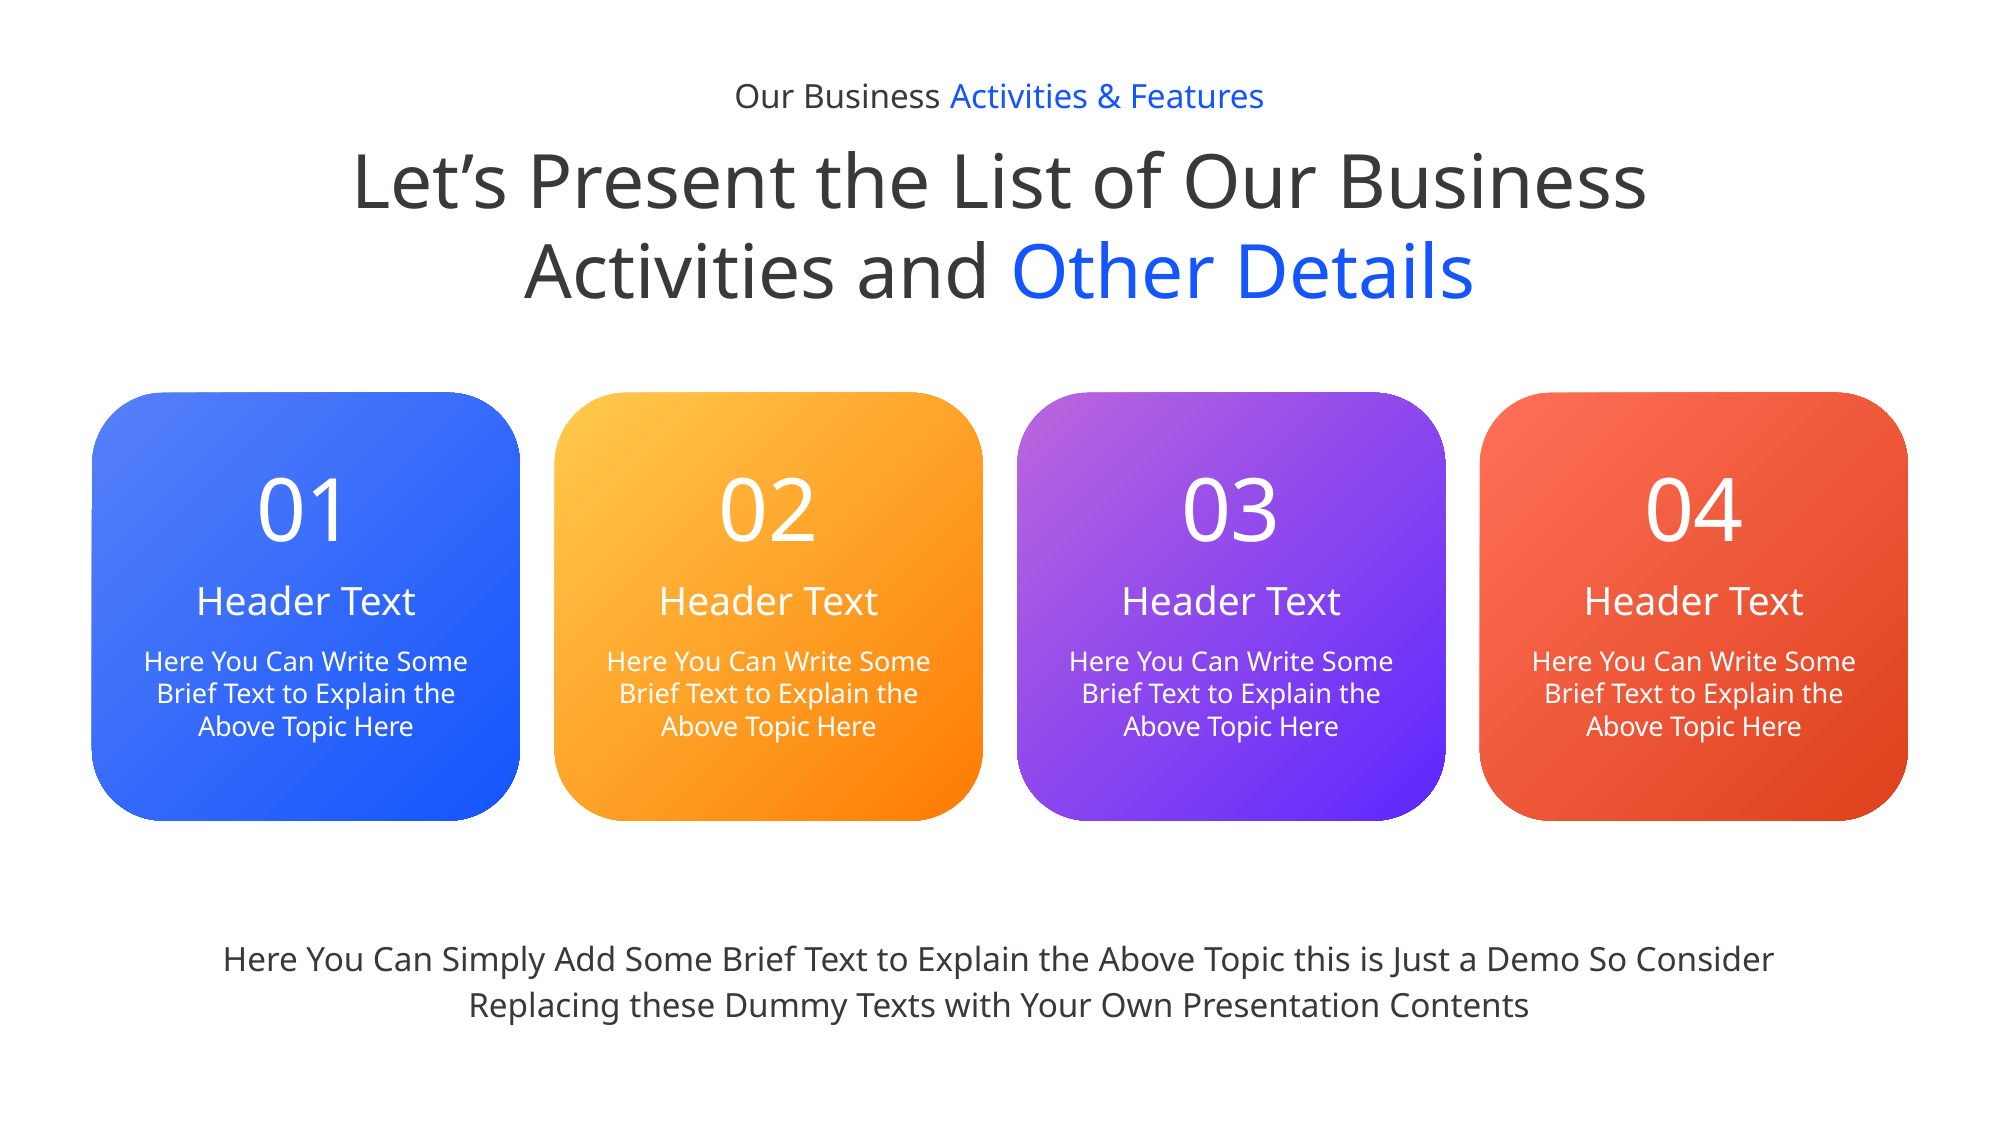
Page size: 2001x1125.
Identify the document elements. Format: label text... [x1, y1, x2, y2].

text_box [1017, 392, 1446, 821]
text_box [554, 392, 983, 821]
text_box Let’s Present the List of Our Business Activities and Other Details [336, 125, 1664, 321]
text_box Our Business Activities & Features [719, 67, 1281, 123]
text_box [91, 392, 520, 821]
text_box Here You Can Simply Add Some Brief Text to Explain the Above Topic this is Just a Demo So Consider Replacing these Dummy Texts with Your Own Presentation Contents [207, 925, 1793, 1032]
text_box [1479, 392, 1908, 821]
